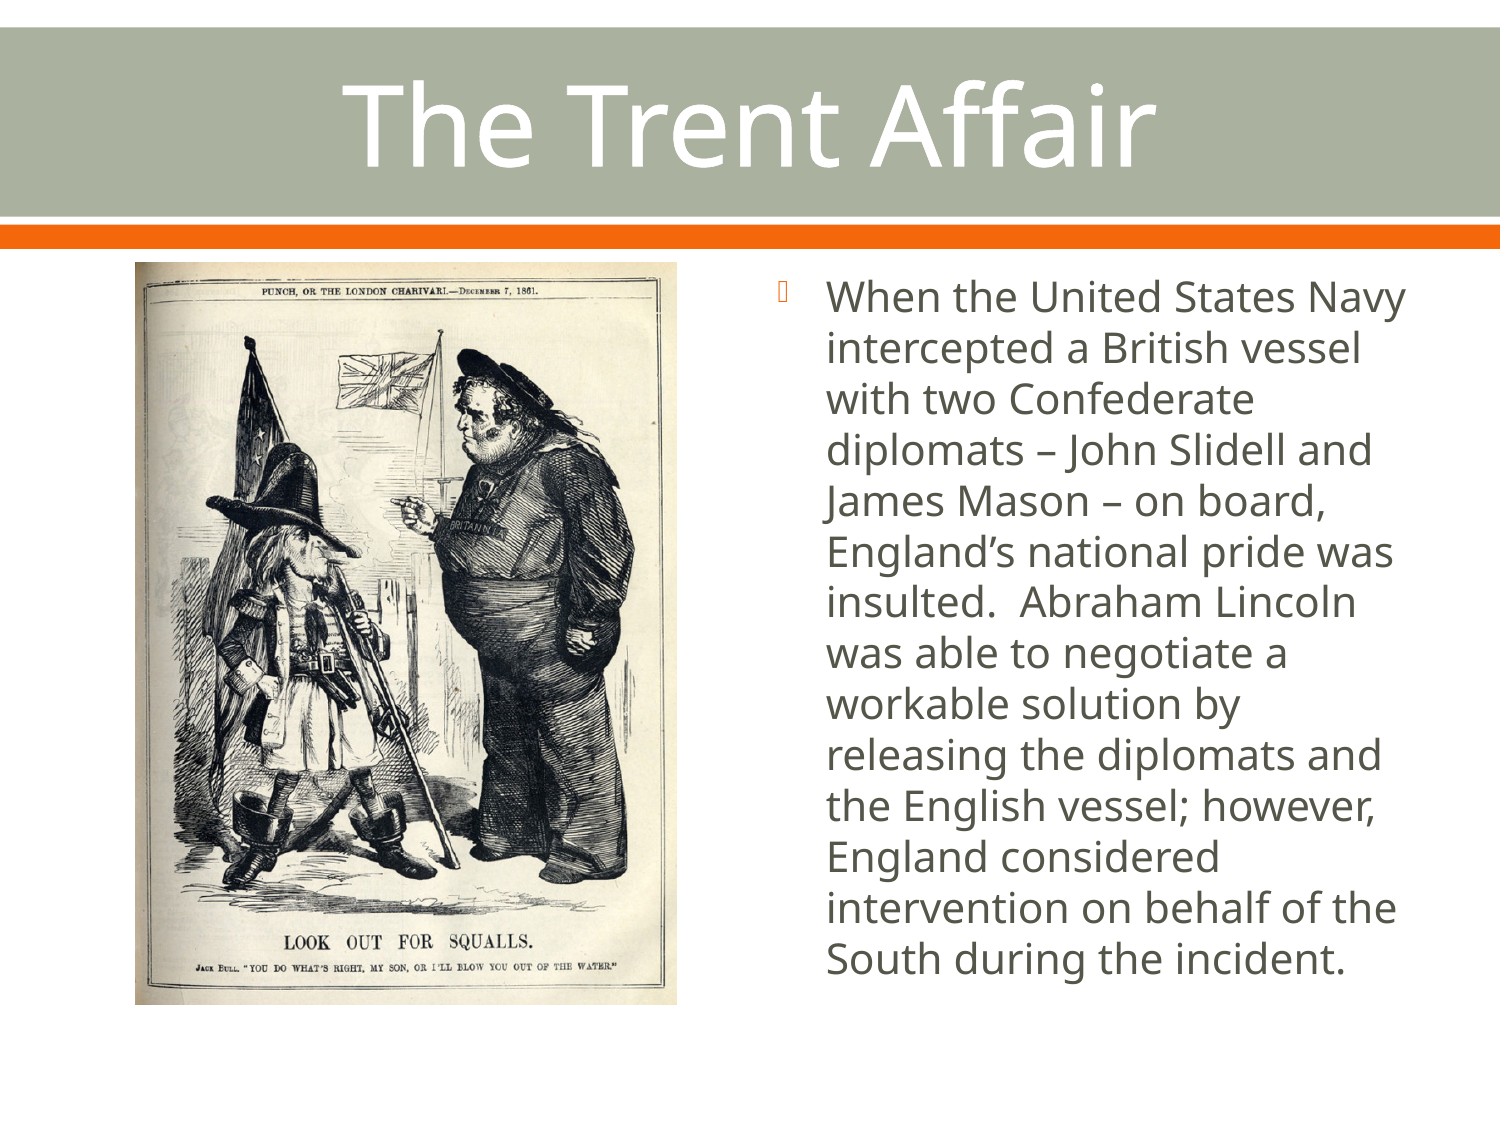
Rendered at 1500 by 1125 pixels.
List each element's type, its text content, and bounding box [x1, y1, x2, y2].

title The Trent Affair [75, 29, 1425, 213]
list When the United States Navy intercepted a British vessel with two Confederate diplomats – John Slidell and James Mason – on board, England’s national pride was insulted. Abraham Lincoln was able to negotiate a workable solution by releasing the diplomats and the English vessel; however, England considered intervention on behalf of the South during the incident. [762, 262, 1425, 1005]
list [135, 262, 677, 1006]
